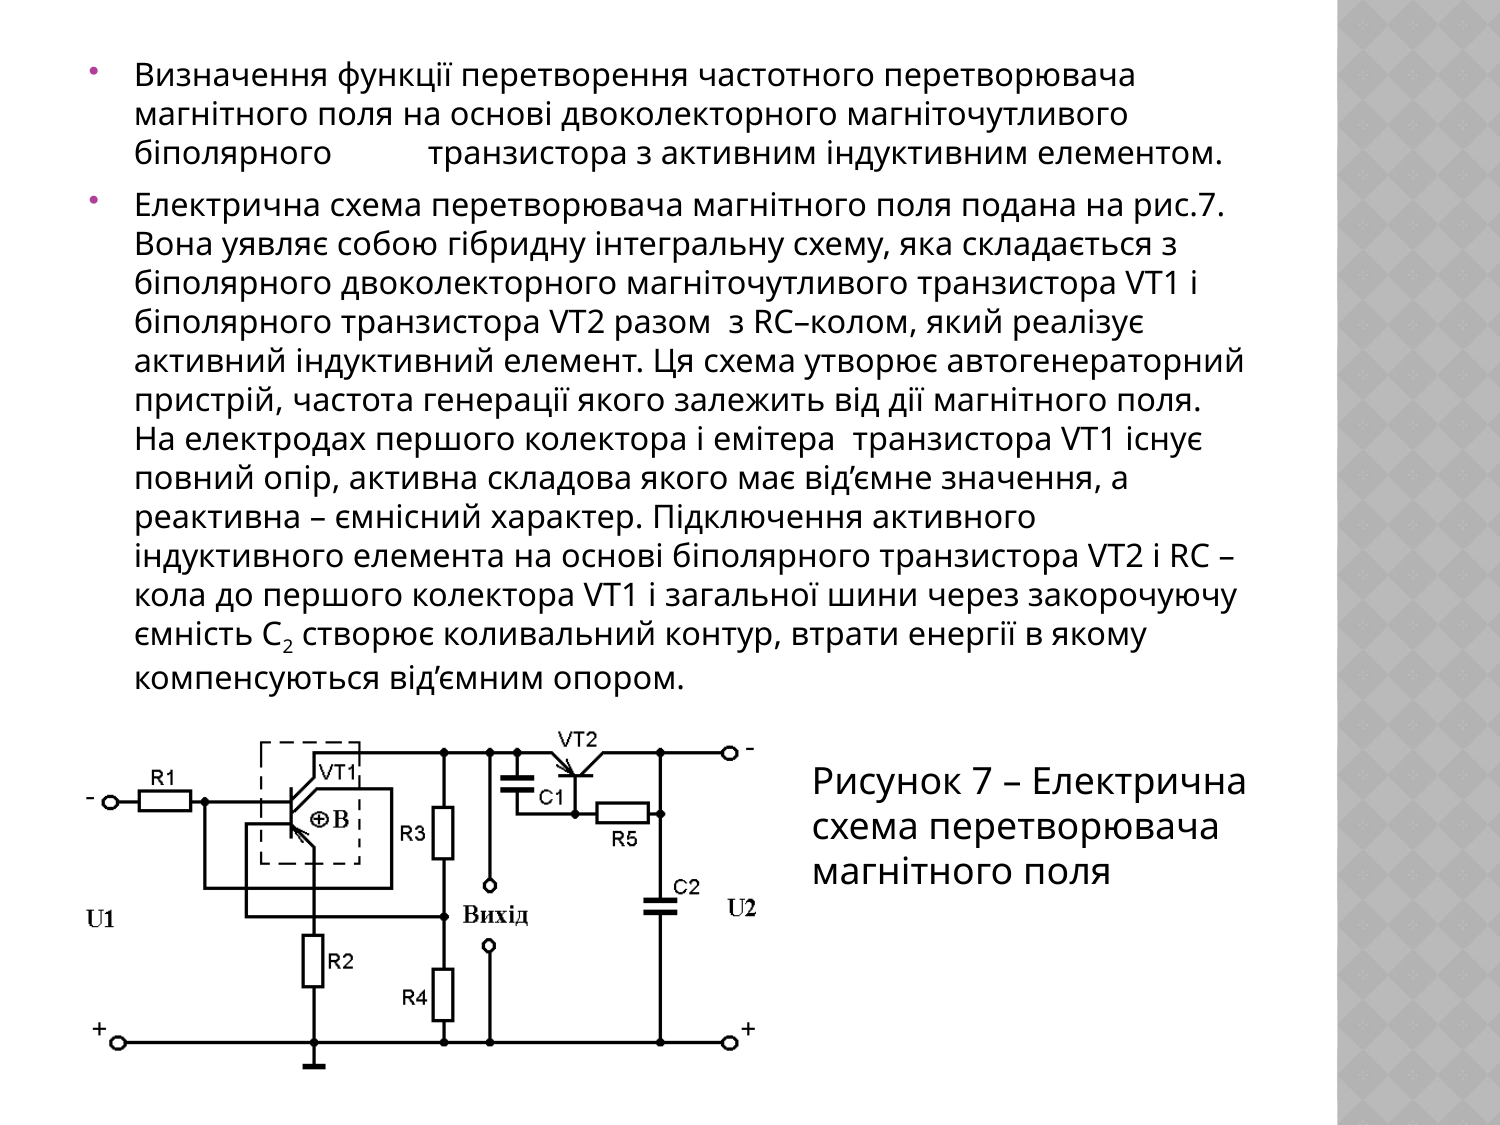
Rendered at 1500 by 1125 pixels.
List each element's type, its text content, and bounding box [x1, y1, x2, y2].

picture [81, 726, 768, 1078]
list Визначення функції перетворення частотного перетворювача магнітного поля на основі двоколекторного магніточутливого біполярного транзистора з активним індуктивним елементом. Електрична схема перетворювача магнітного поля подана на рис.7. Вона уявляє собою гібридну інтегральну схему, яка складається з біполярного двоколекторного магніточутливого транзистора VT1 і біполярного транзистора VT2 разом з RC–колом, який реалізує активний індуктивний елемент. Ця схема утворює автогенераторний пристрій, частота генерації якого залежить від дії магнітного поля. На електродах першого колектора і емітера транзистора VT1 існує повний опір, активна складова якого має від’ємне значення, а реактивна – ємнісний характер. Підключення активного індуктивного елемента на основі біполярного транзистора VT2 і RC –кола до першого колектора VT1 і загальної шини через закорочуючу ємність C2 створює коливальний контур, втрати енергії в якому компенсуються від’ємним опором. [75, 46, 1263, 715]
text_box Рисунок 7 – Електрична схема перетворювача магнітного поля [796, 749, 1313, 945]
